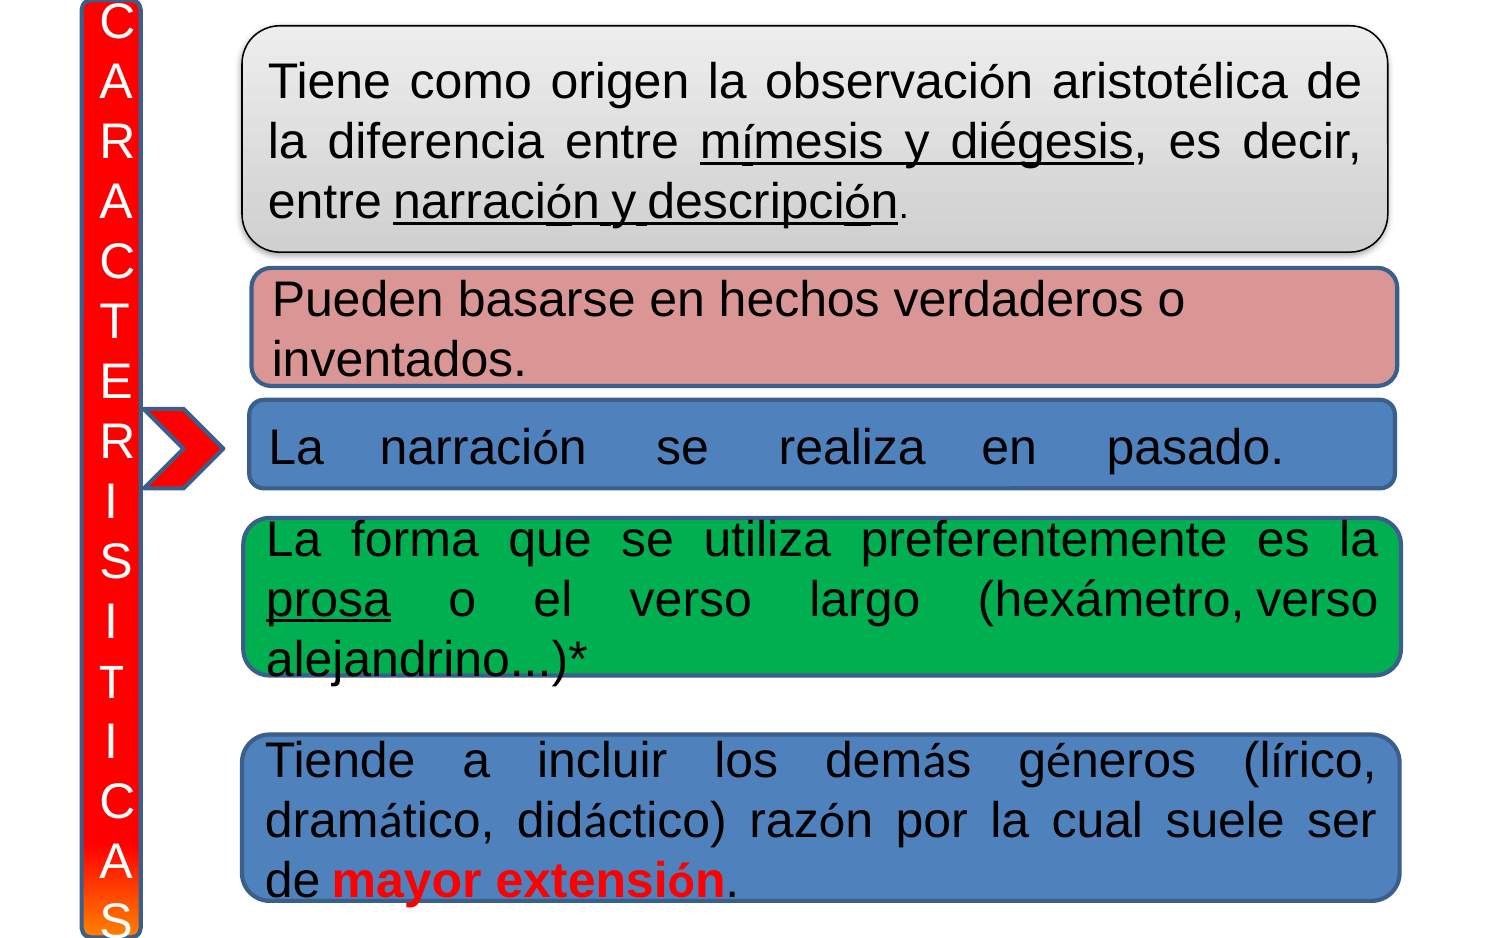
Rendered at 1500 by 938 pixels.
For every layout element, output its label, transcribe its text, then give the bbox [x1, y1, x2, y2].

text_box La forma que se utiliza preferentemente es la prosa o el verso largo (hexámetro, verso alejandrino...)* [241, 515, 1404, 678]
text_box Tiende a incluir los demás géneros (lírico, dramático, didáctico) razón por la cual suele ser de mayor extensión. [239, 732, 1402, 903]
text_box [141, 406, 226, 491]
text_box La narración se realiza en pasado. [247, 397, 1398, 491]
text_box Pueden basarse en hechos verdaderos o inventados. [249, 265, 1400, 389]
text_box C A R A C T E R I S I T I C A S [79, 0, 143, 938]
text_box Tiene como origen la observación aristotélica de la diferencia entre mímesis y diégesis, es decir, entre narración y descripción. [241, 24, 1389, 253]
